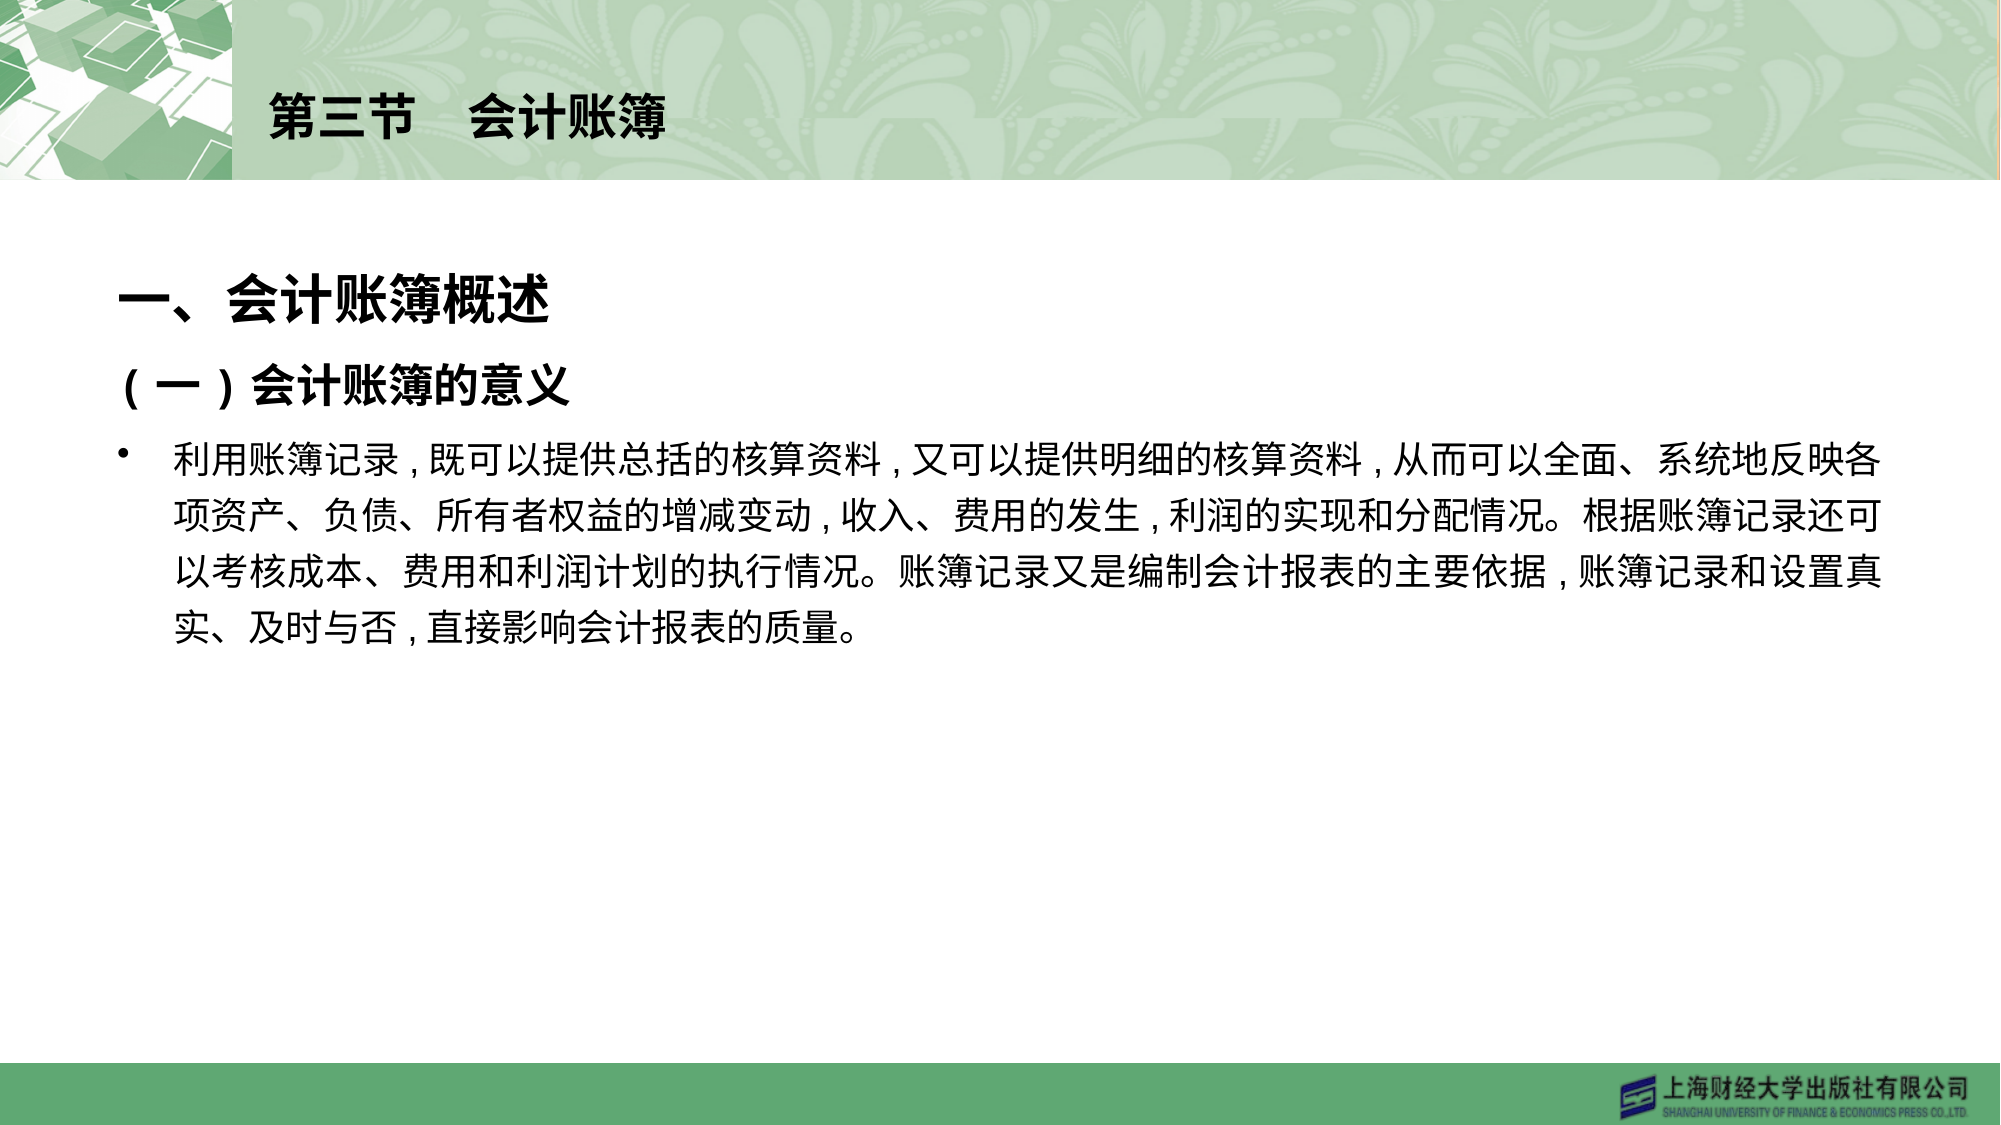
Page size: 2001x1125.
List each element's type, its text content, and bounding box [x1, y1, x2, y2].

list 一、会计账簿概述 (一)会计账簿的意义 利用账簿记录,既可以提供总括的核算资料,又可以提供明细的核算资料,从而可以全面、系统地反映各项资产、负债、所有者权益的增减变动,收入、费用的发生,利润的实现和分配情况。根据账簿记录还可以考核成本、费用和利润计划的执行情况。账簿记录又是编制会计报表的主要依据,账簿记录和设置真实、及时与否,直接影响会计报表的质量。 [102, 241, 1898, 1065]
title 第三节 会计账簿 [252, 64, 1609, 168]
picture [0, 0, 2001, 1125]
